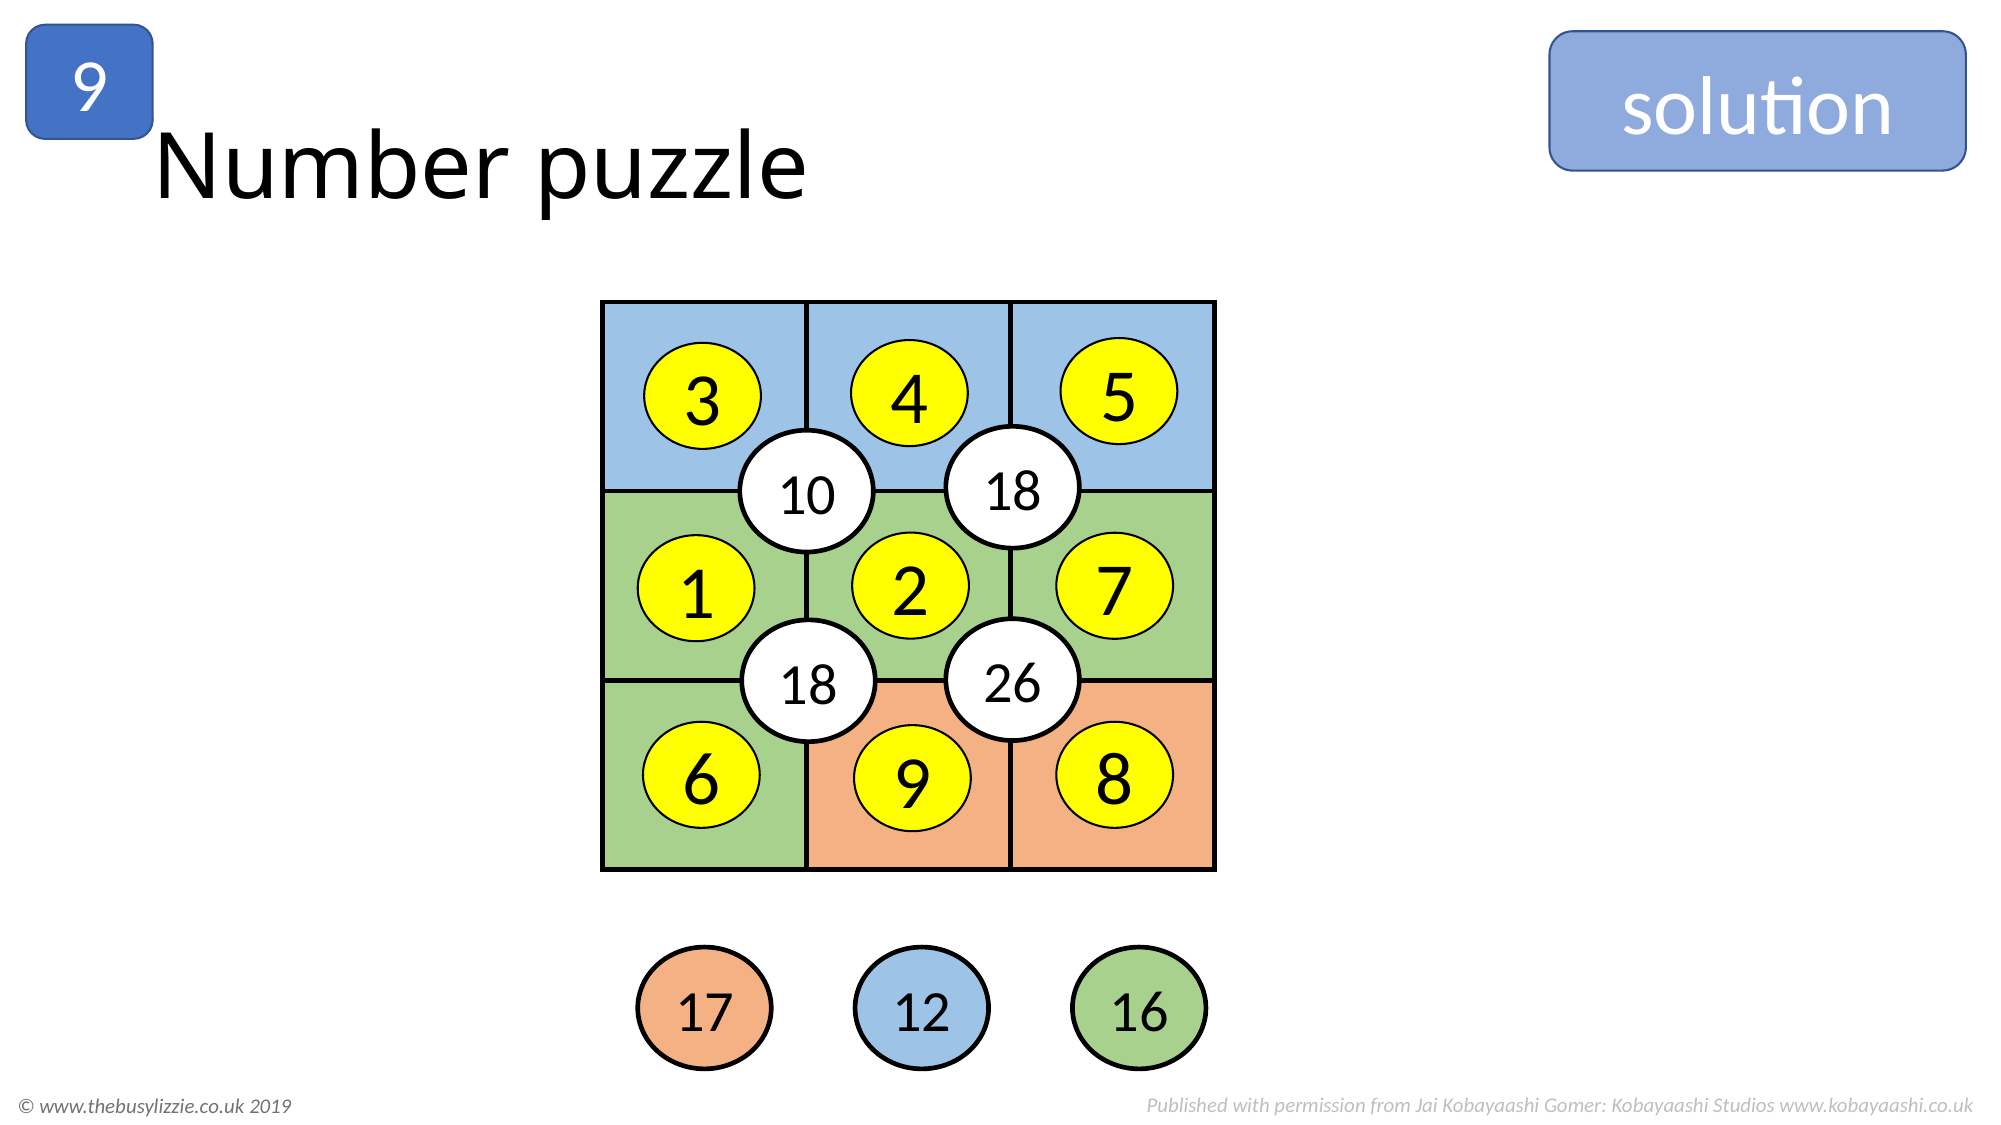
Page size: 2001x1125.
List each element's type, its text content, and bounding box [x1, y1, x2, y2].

text_box solution [1548, 30, 1967, 172]
text_box Published with permission from Jai Kobayaashi Gomer: Kobayaashi Studios www.kobayaashi.co.uk [1131, 1084, 2000, 1125]
text_box 9 [25, 23, 154, 140]
title Number puzzle [137, 59, 1863, 278]
text_box © www.thebusylizzie.co.uk 2019 [2, 1085, 307, 1125]
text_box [602, 302, 1215, 1069]
